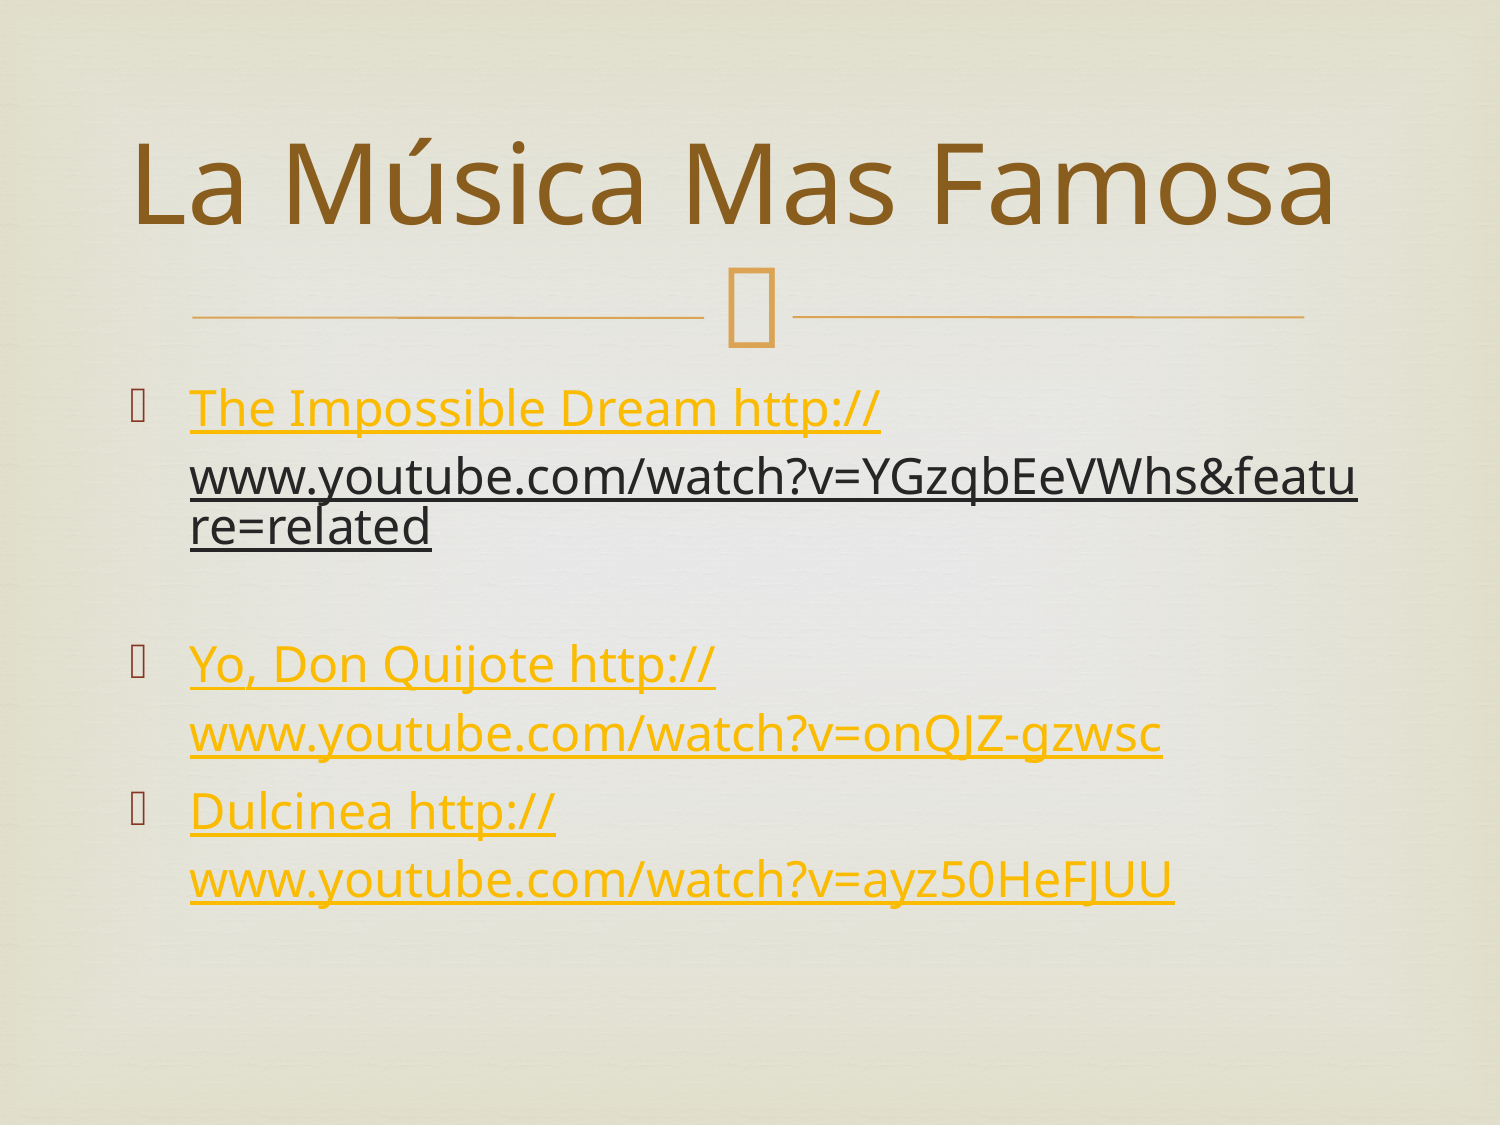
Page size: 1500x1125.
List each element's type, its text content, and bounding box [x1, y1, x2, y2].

list The Impossible Dream http://www.youtube.com/watch?v=YGzqbEeVWhs&feature=related Yo, Don Quijote http://www.youtube.com/watch?v=onQJZ-gzwsc Dulcinea http://www.youtube.com/watch?v=ayz50HeFJUU [114, 368, 1386, 1005]
title La Música Mas Famosa [112, 93, 1386, 267]
